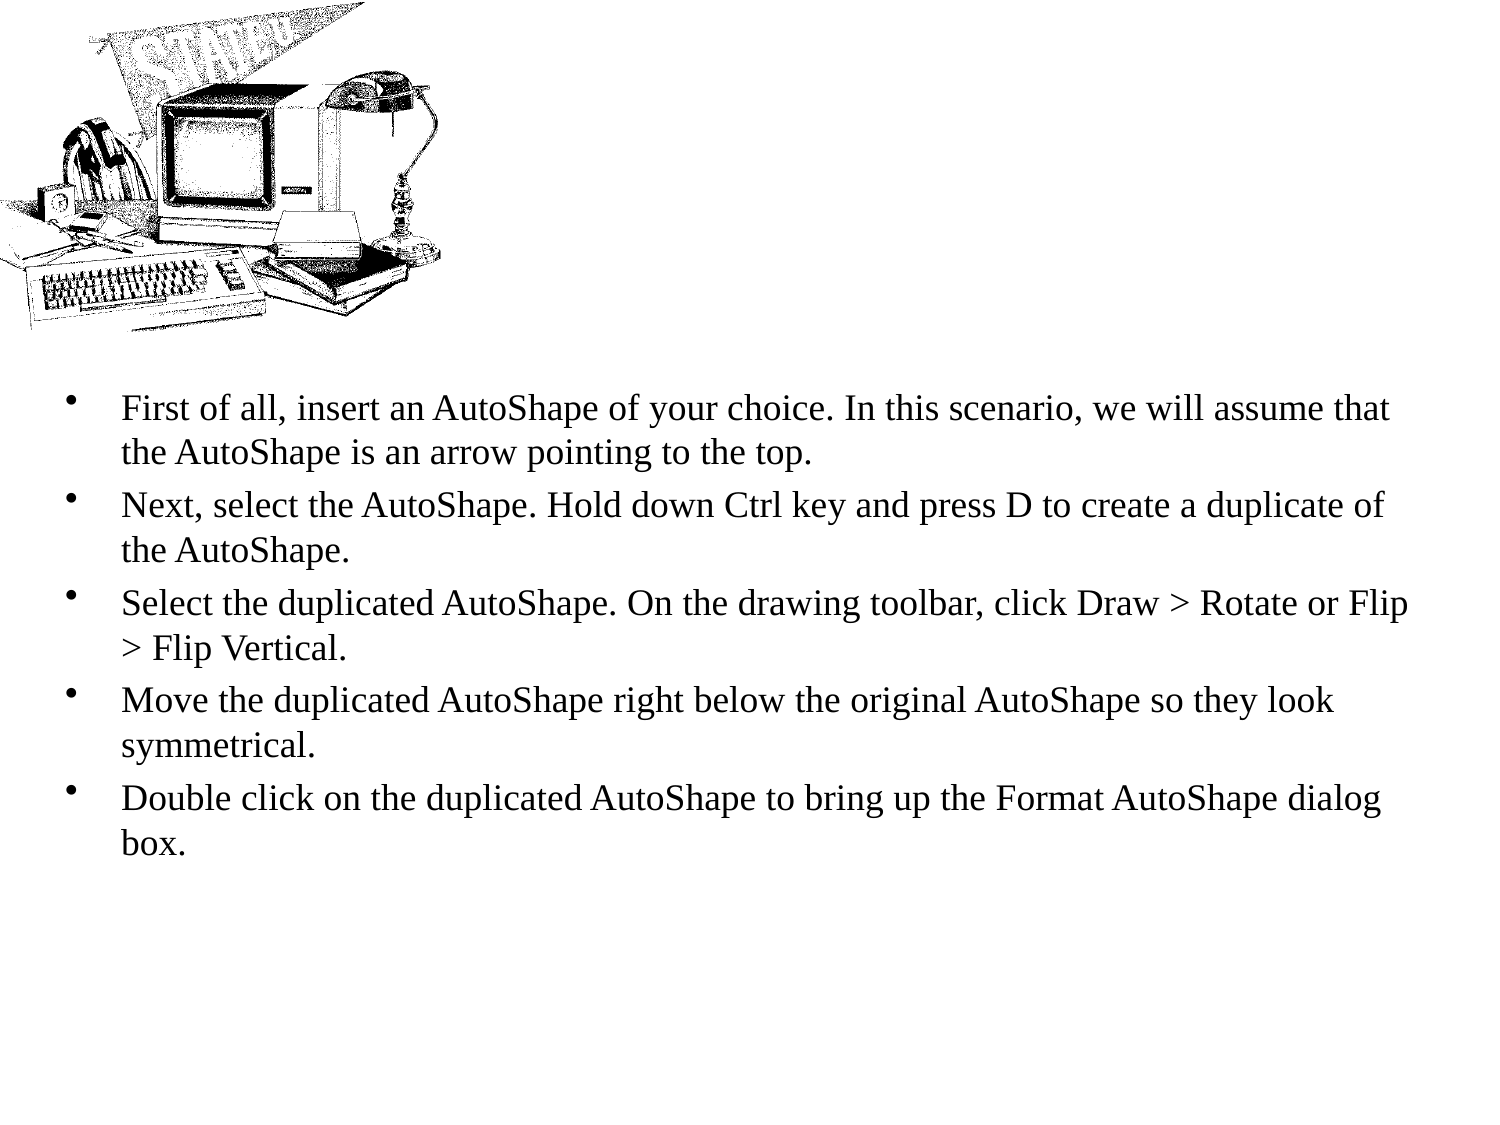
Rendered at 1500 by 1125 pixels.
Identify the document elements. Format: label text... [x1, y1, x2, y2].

picture [0, 0, 450, 336]
list First of all, insert an AutoShape of your choice. In this scenario, we will assume that the AutoShape is an arrow pointing to the top. Next, select the AutoShape. Hold down Ctrl key and press D to create a duplicate of the AutoShape. Select the duplicated AutoShape. On the drawing toolbar, click Draw > Rotate or Flip > Flip Vertical. Move the duplicated AutoShape right below the original AutoShape so they look symmetrical. Double click on the duplicated AutoShape to bring up the Format AutoShape dialog box. [49, 374, 1451, 1001]
